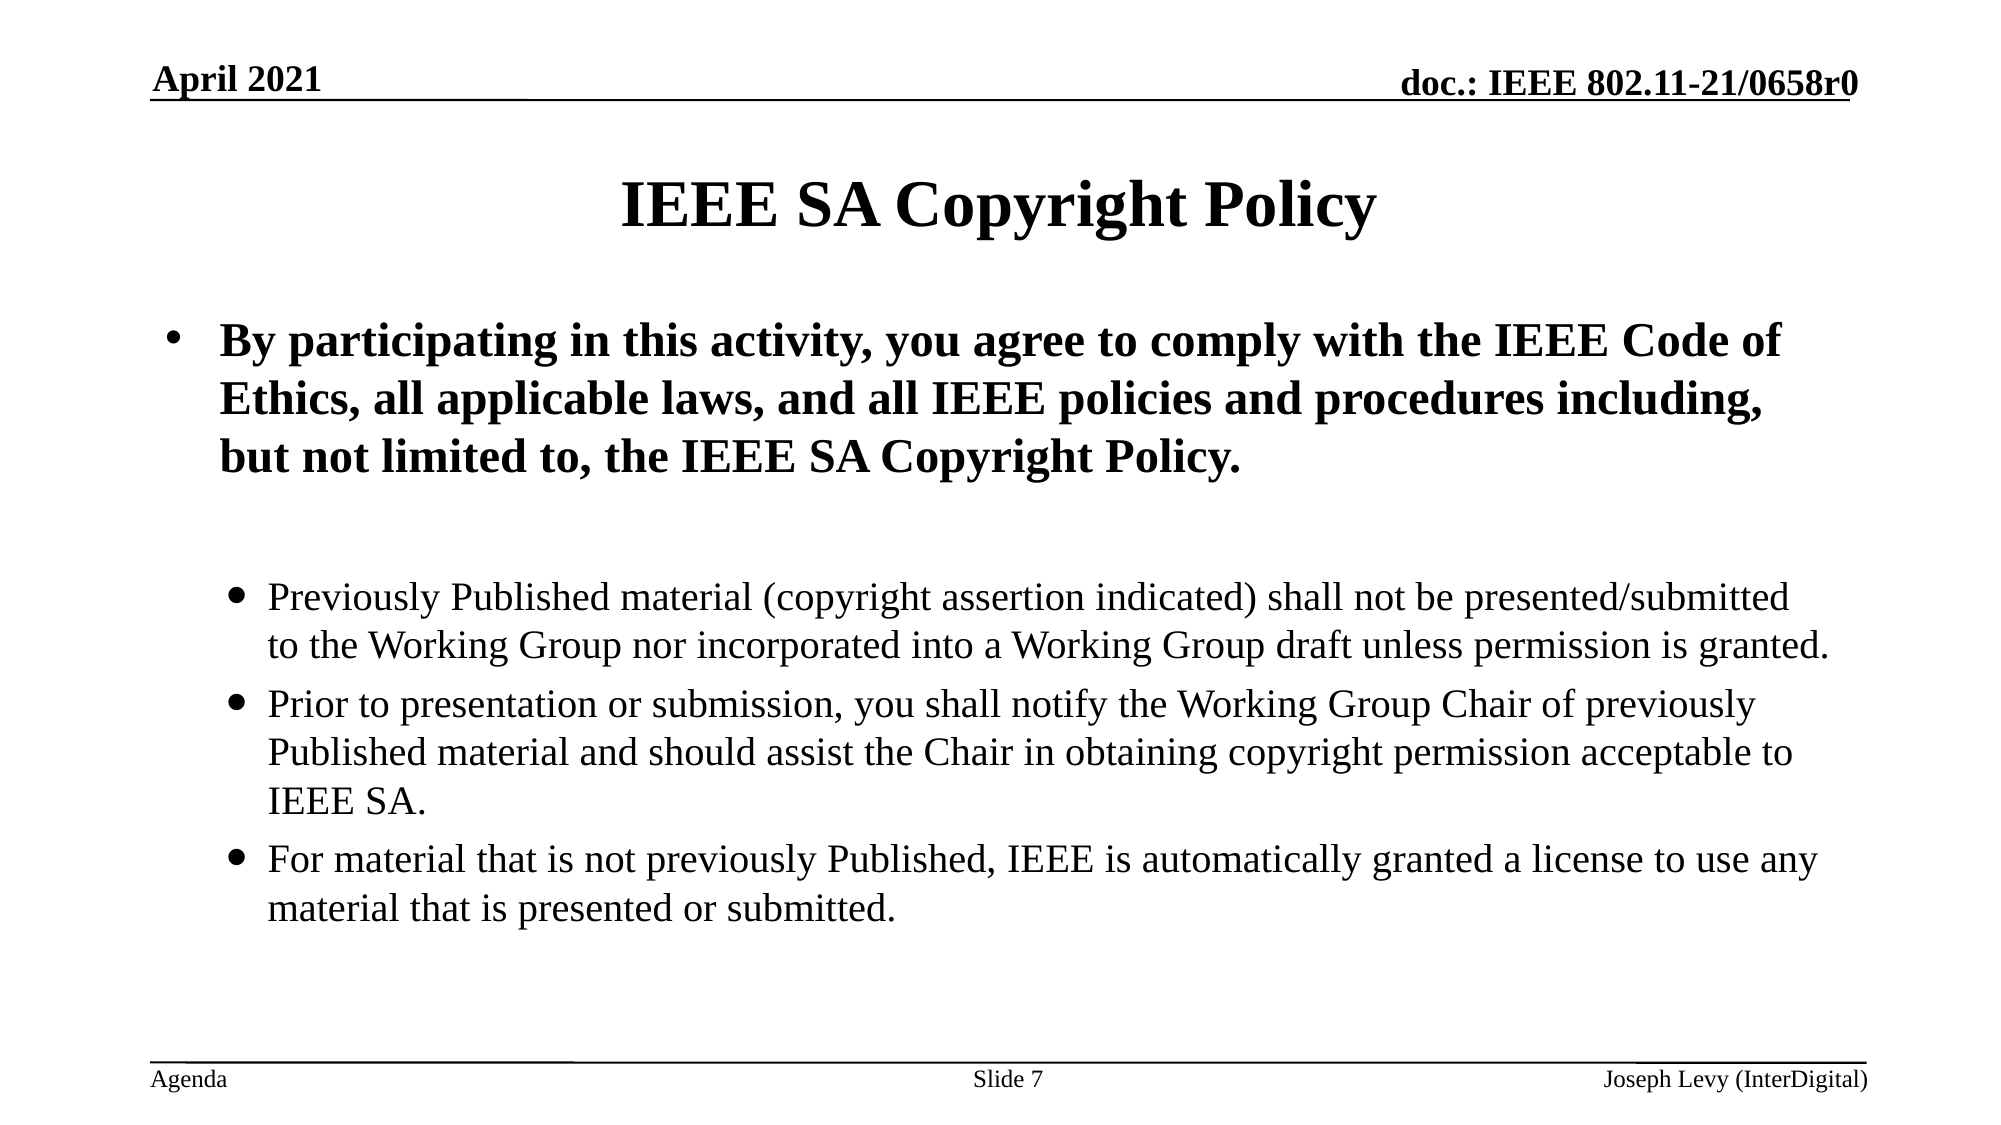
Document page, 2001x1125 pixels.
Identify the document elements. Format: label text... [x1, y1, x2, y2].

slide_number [152, 54, 563, 100]
slide_number Slide 7 [950, 1061, 1067, 1123]
footer Joseph Levy (InterDigital) [1171, 1061, 1869, 1093]
list By participating in this activity, you agree to comply with the IEEE Code of Ethics, all applicable laws, and all IEEE policies and procedures including, but not limited to, the IEEE SA Copyright Policy. Previously Published material (copyright assertion indicated) shall not be presented/submitted to the Working Group nor incorporated into a Working Group draft unless permission is granted. Prior to presentation or submission, you shall notify the Working Group Chair of previously Published material and should assist the Chair in obtaining copyright permission acceptable to IEEE SA. For material that is not previously Published, IEEE is automatically granted a license to use any material that is presented or submitted. [149, 299, 1850, 975]
title IEEE SA Copyright Policy [149, 112, 1850, 288]
